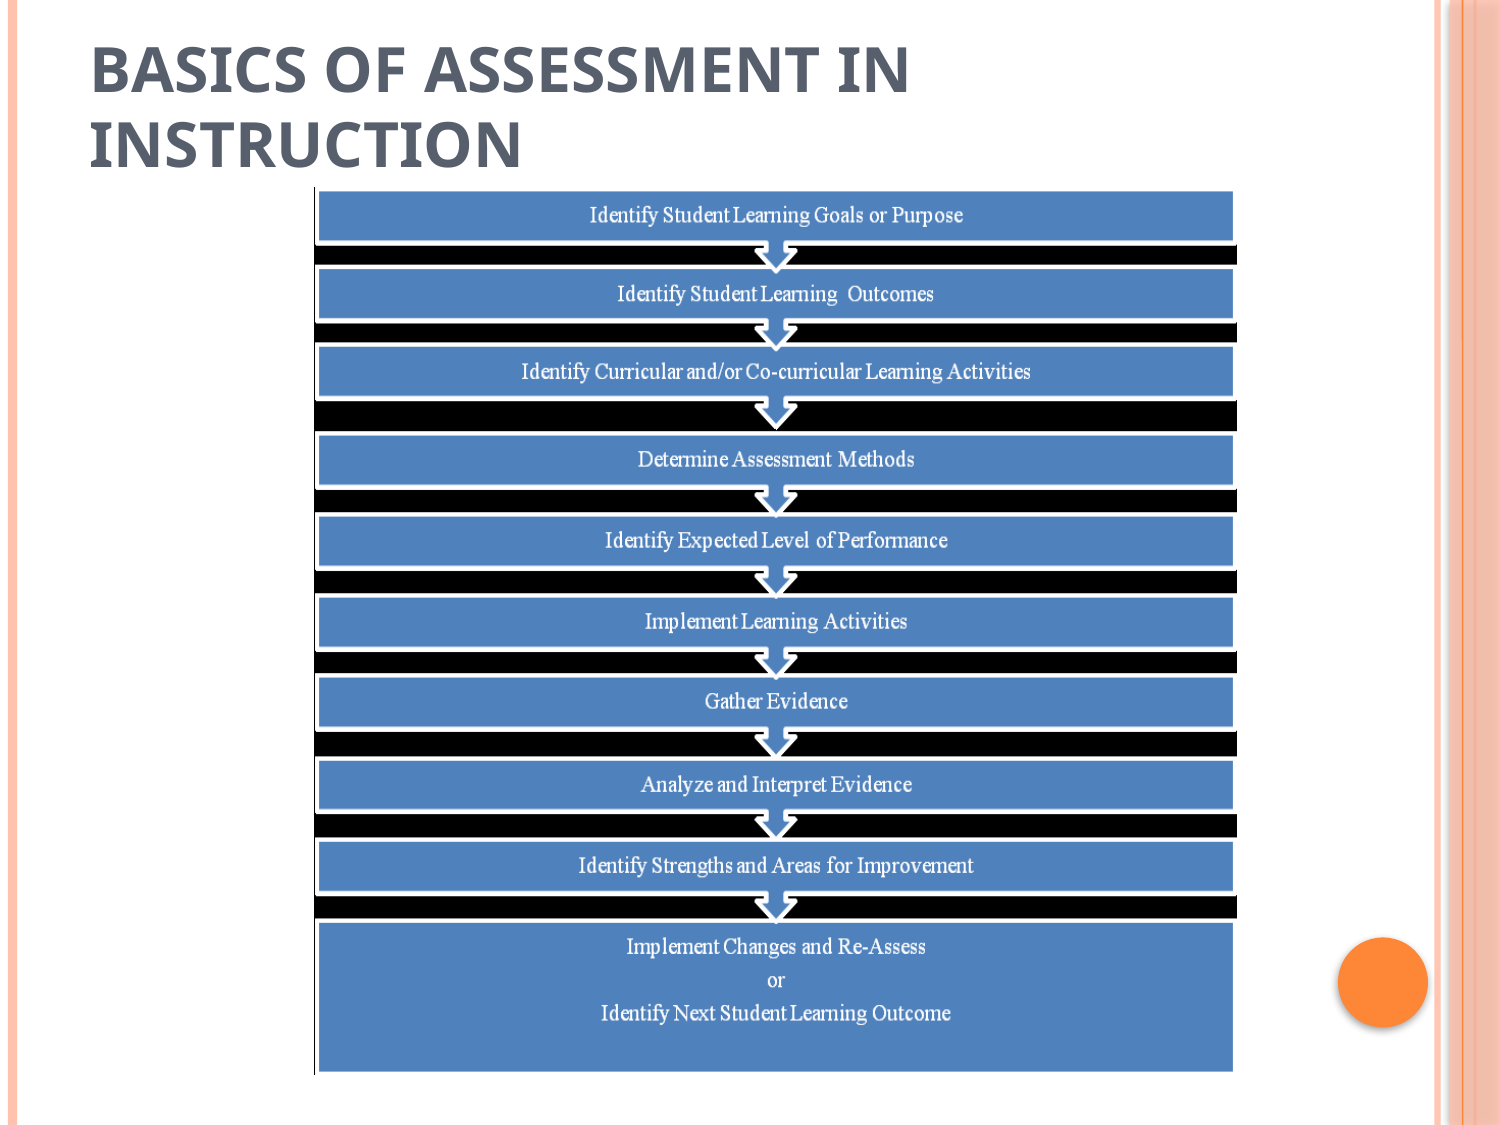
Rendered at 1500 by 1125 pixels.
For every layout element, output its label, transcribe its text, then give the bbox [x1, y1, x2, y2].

title Basics of Assessment in Instruction [75, 0, 1300, 188]
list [314, 186, 1238, 1076]
